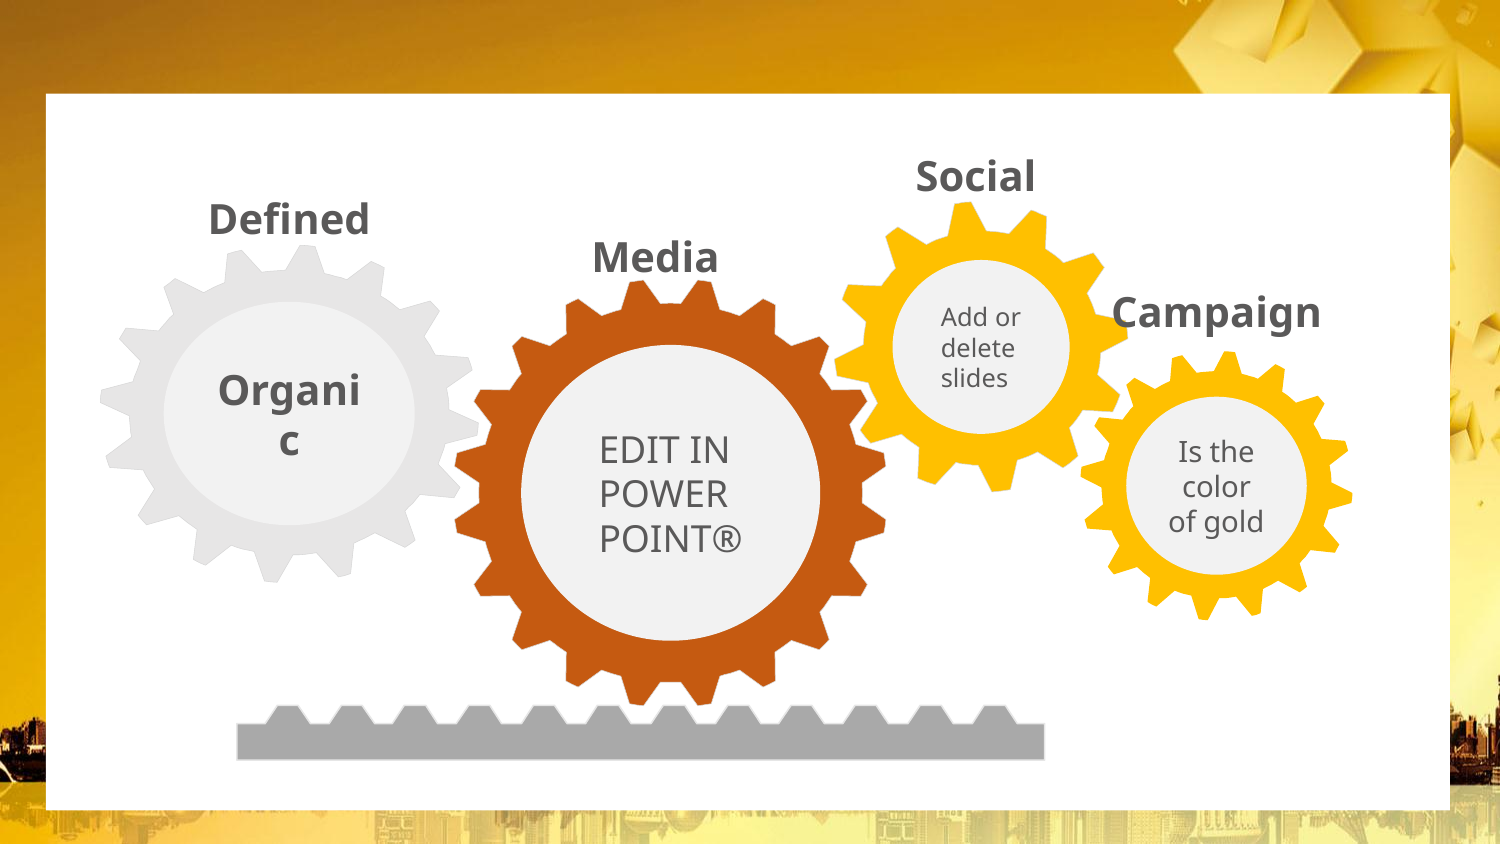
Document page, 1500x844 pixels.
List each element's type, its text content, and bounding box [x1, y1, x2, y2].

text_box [1080, 351, 1353, 621]
text_box Campaign [1128, 278, 1341, 344]
text_box Defined [147, 185, 432, 245]
text_box [236, 705, 1045, 761]
text_box Social [834, 141, 1118, 201]
picture [0, 0, 1500, 844]
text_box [454, 280, 886, 706]
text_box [100, 245, 479, 583]
text_box Media [513, 223, 798, 280]
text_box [834, 201, 1128, 492]
